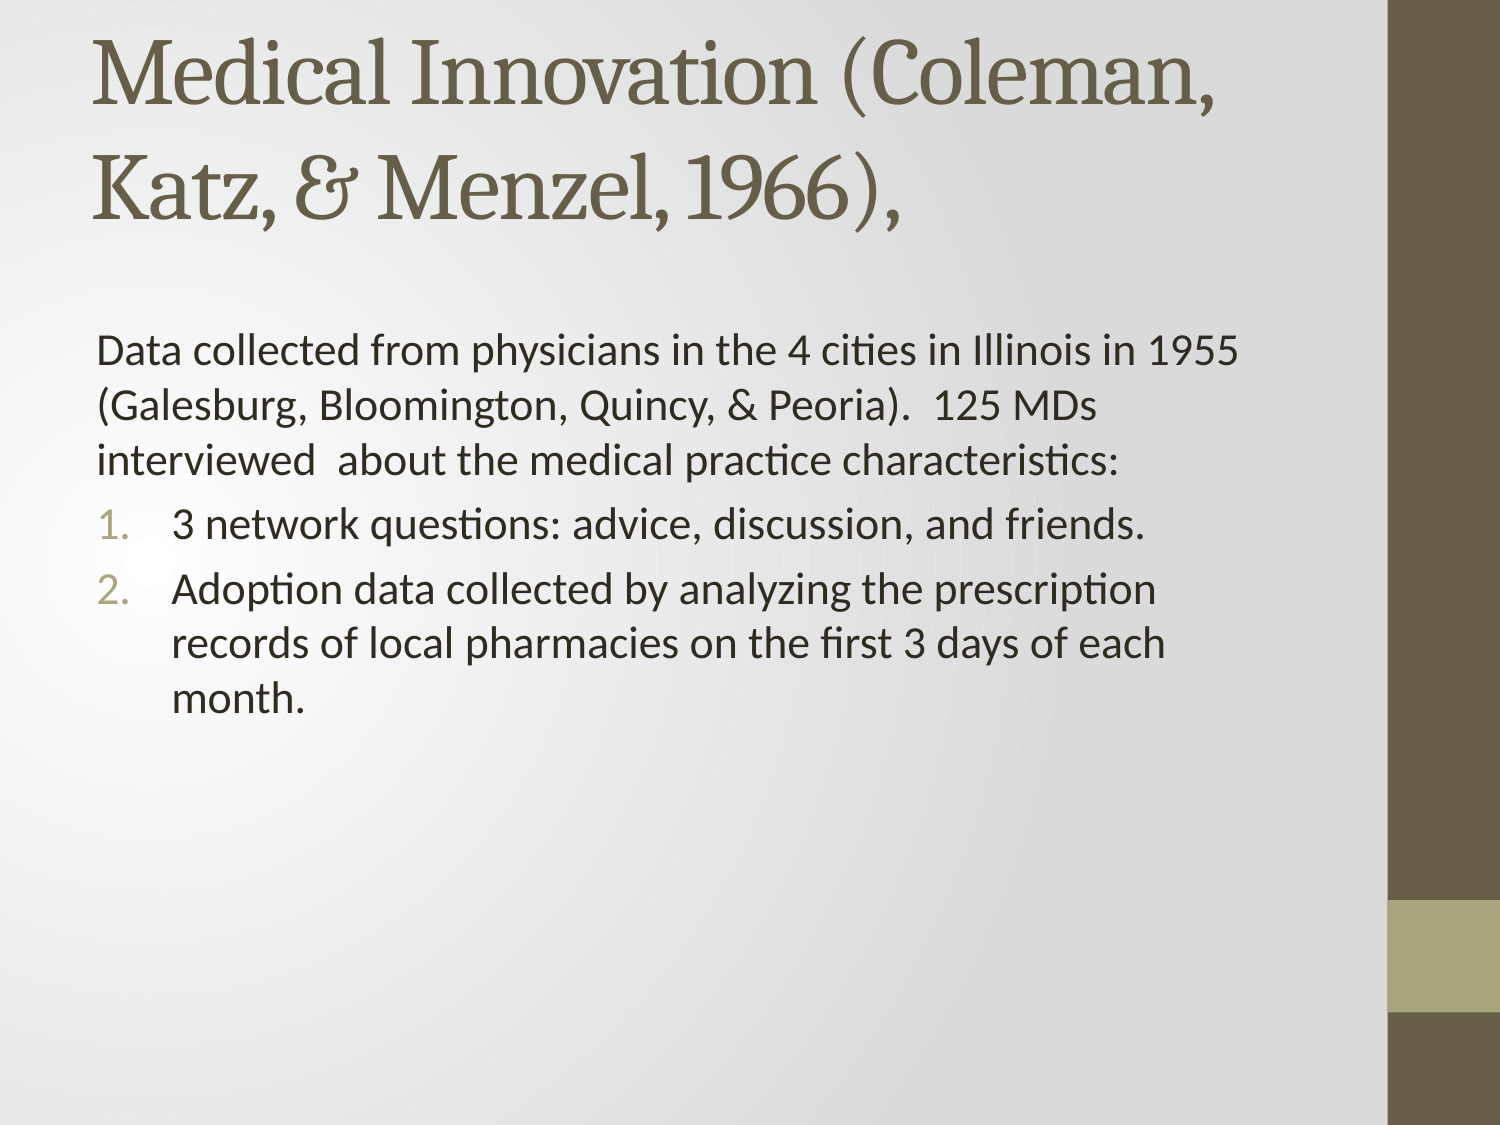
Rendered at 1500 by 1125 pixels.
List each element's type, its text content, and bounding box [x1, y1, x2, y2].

title Medical Innovation (Coleman, Katz, & Menzel, 1966), [75, 87, 1325, 275]
list Data collected from physicians in the 4 cities in Illinois in 1955 (Galesburg, Bloomington, Quincy, & Peoria). 125 MDs interviewed about the medical practice characteristics: 3 network questions: advice, discussion, and friends. Adoption data collected by analyzing the prescription records of local pharmacies on the first 3 days of each month. [62, 312, 1313, 1050]
